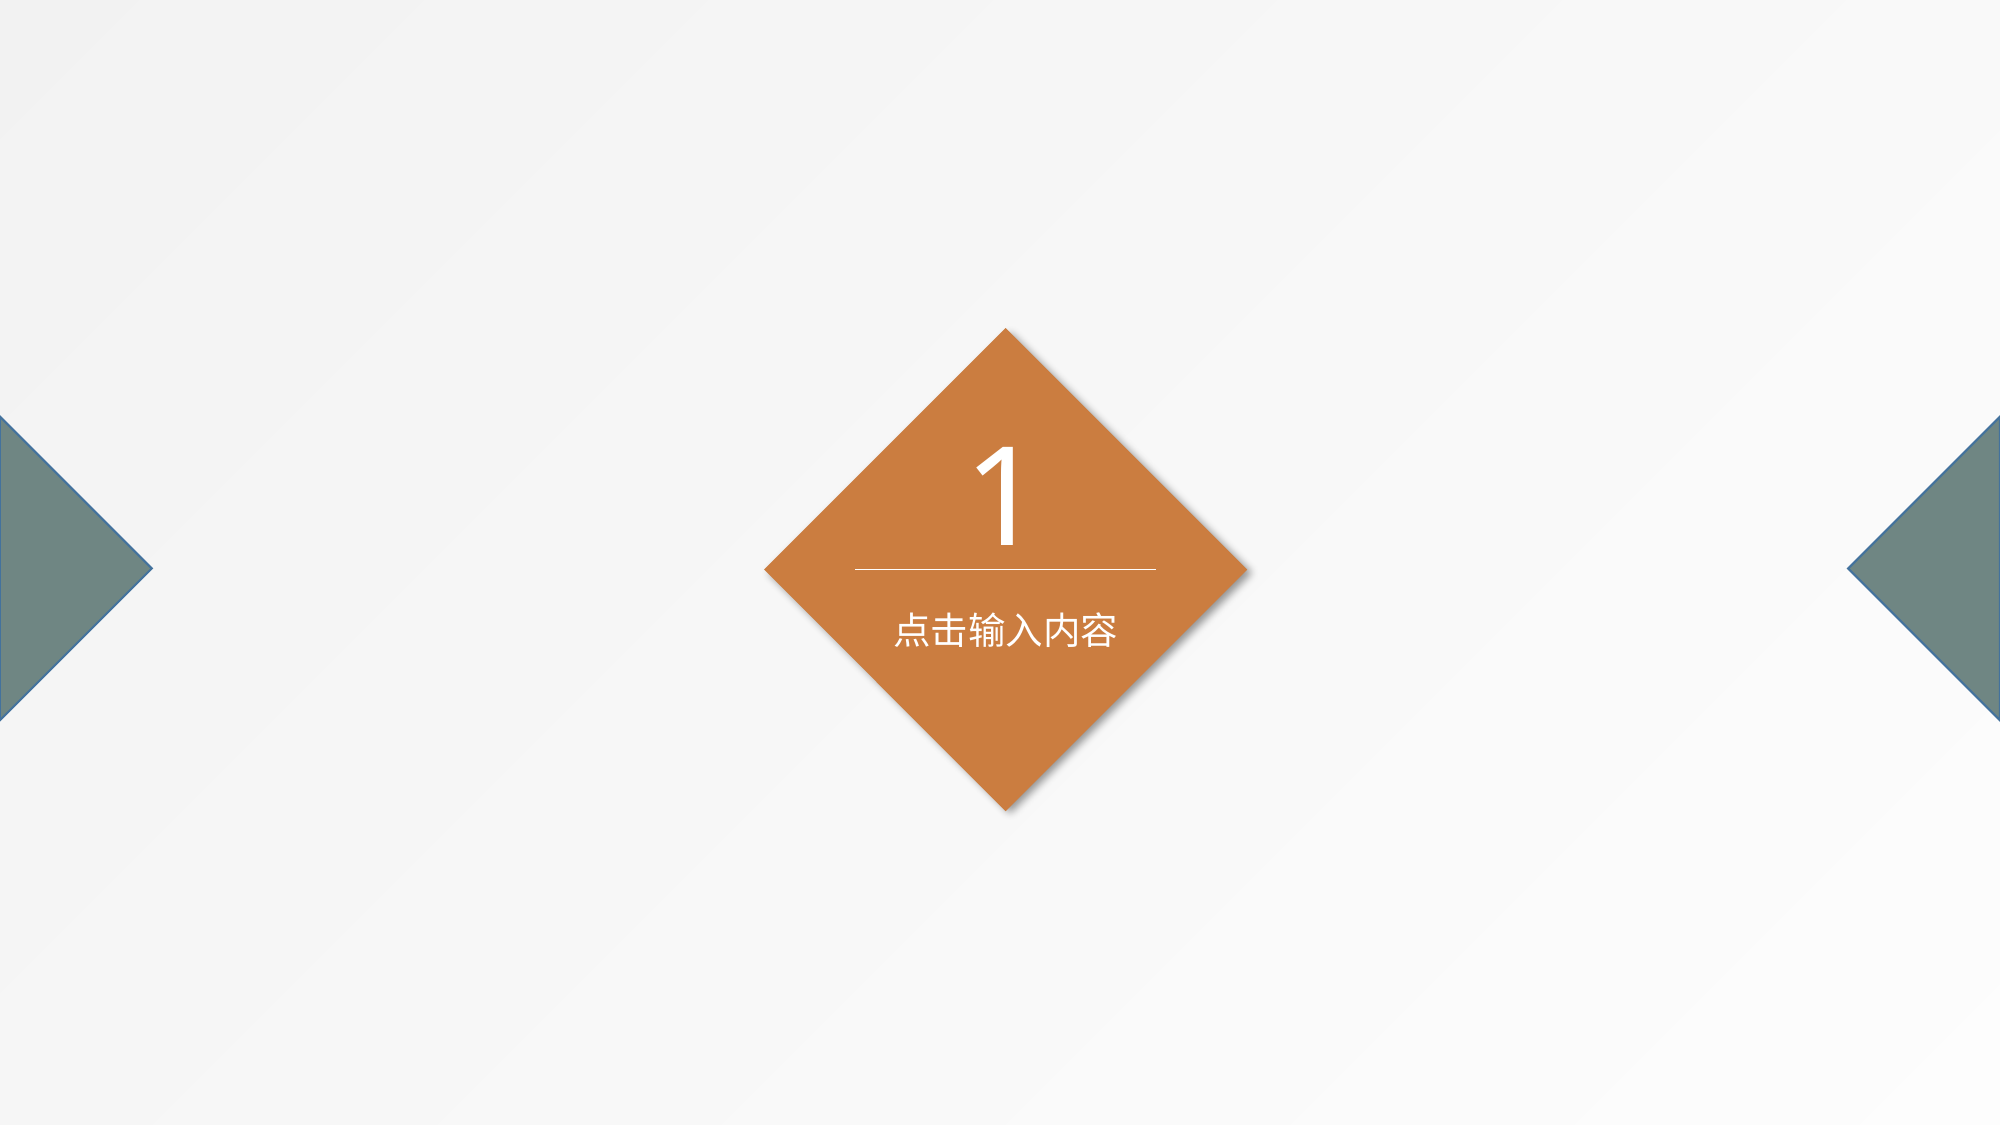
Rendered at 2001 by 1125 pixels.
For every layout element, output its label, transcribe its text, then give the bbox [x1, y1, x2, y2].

text_box 点击输入内容 [878, 599, 1133, 660]
text_box [0, 415, 154, 722]
text_box [1846, 415, 2000, 722]
text_box 1 [949, 400, 1058, 569]
text_box 1 [949, 570, 1058, 580]
text_box [762, 326, 1249, 813]
